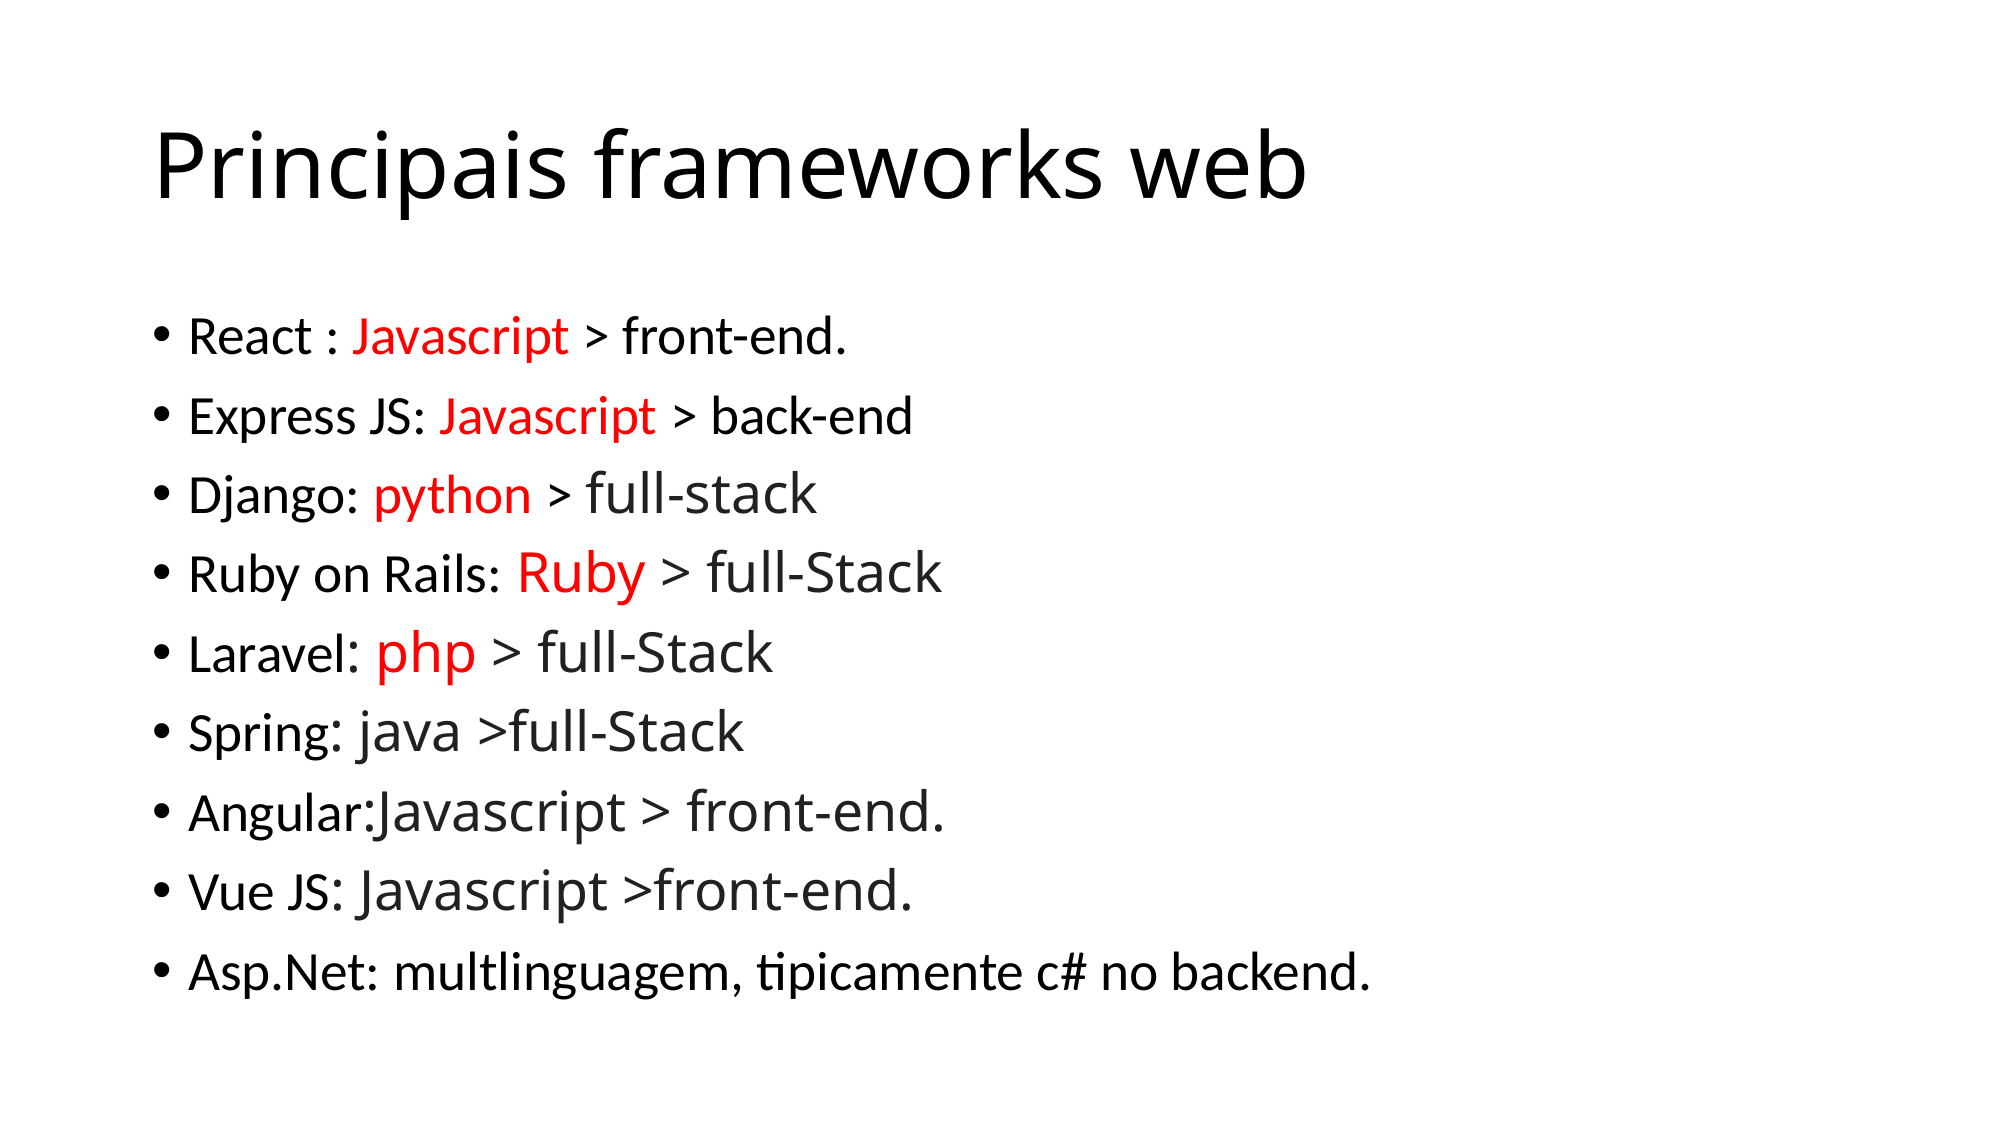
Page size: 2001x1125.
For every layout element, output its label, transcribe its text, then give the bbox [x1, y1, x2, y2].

title Principais frameworks web [137, 59, 1863, 278]
list React : Javascript > front-end. Express JS: Javascript > back-end Django: python > full-stack Ruby on Rails: Ruby > full-Stack Laravel: php > full-Stack Spring: java >full-Stack Angular:Javascript > front-end. Vue JS: Javascript >front-end. Asp.Net: multlinguagem, tipicamente c# no backend. [137, 299, 1863, 1014]
